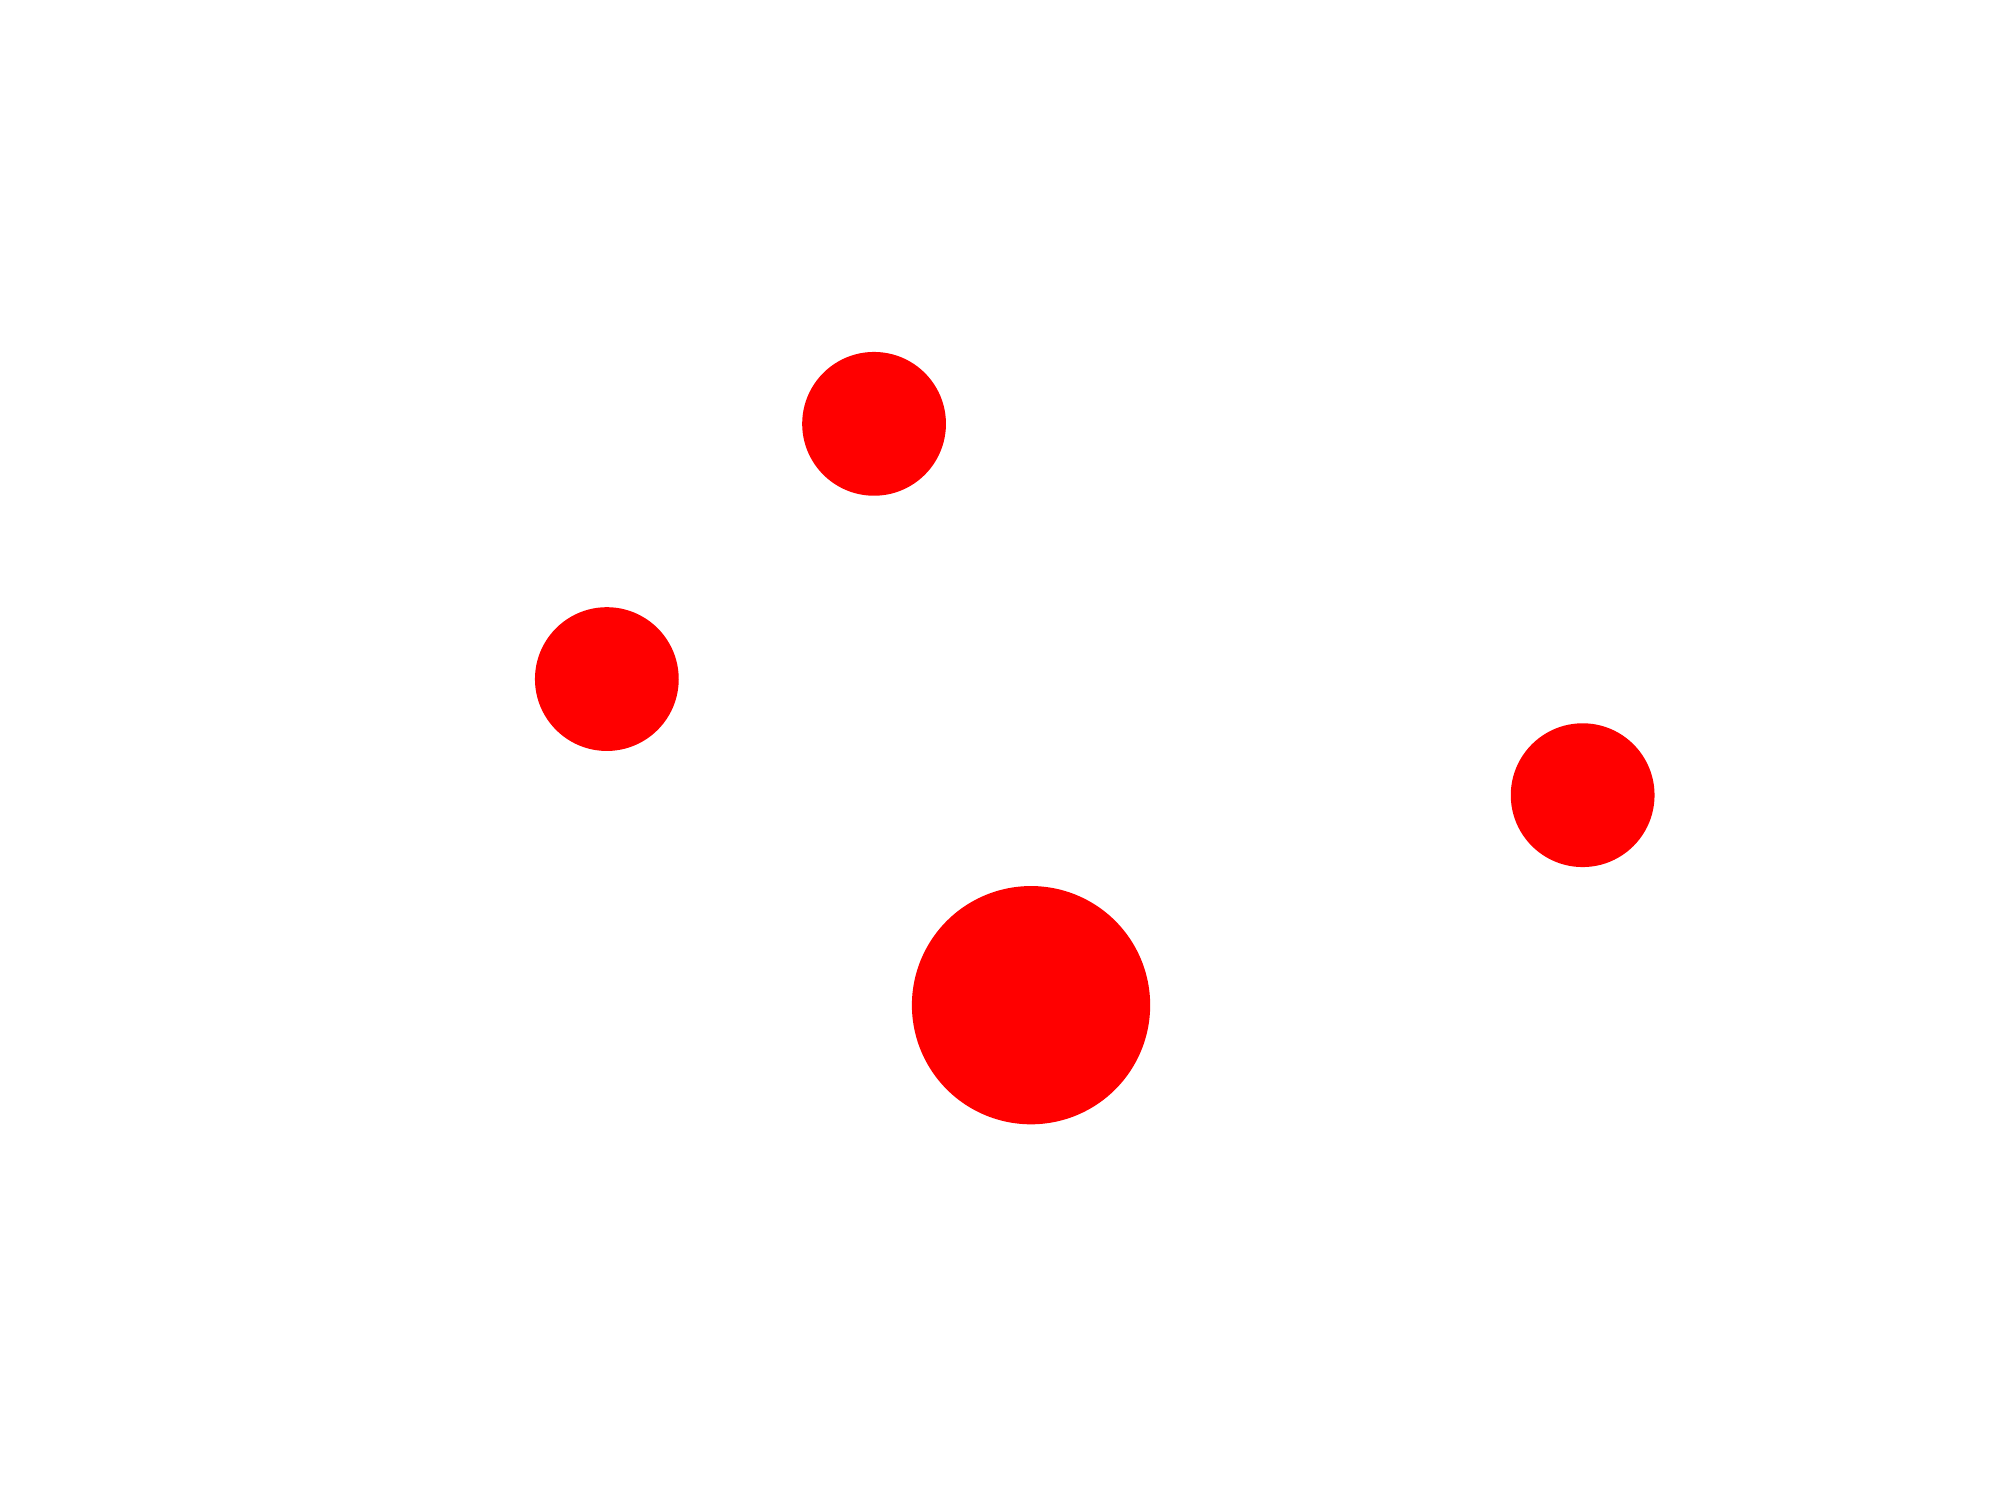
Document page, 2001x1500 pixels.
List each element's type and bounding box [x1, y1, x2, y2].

text_box [1510, 723, 1655, 868]
text_box [911, 886, 1151, 1125]
text_box [534, 607, 679, 751]
text_box [802, 351, 946, 496]
